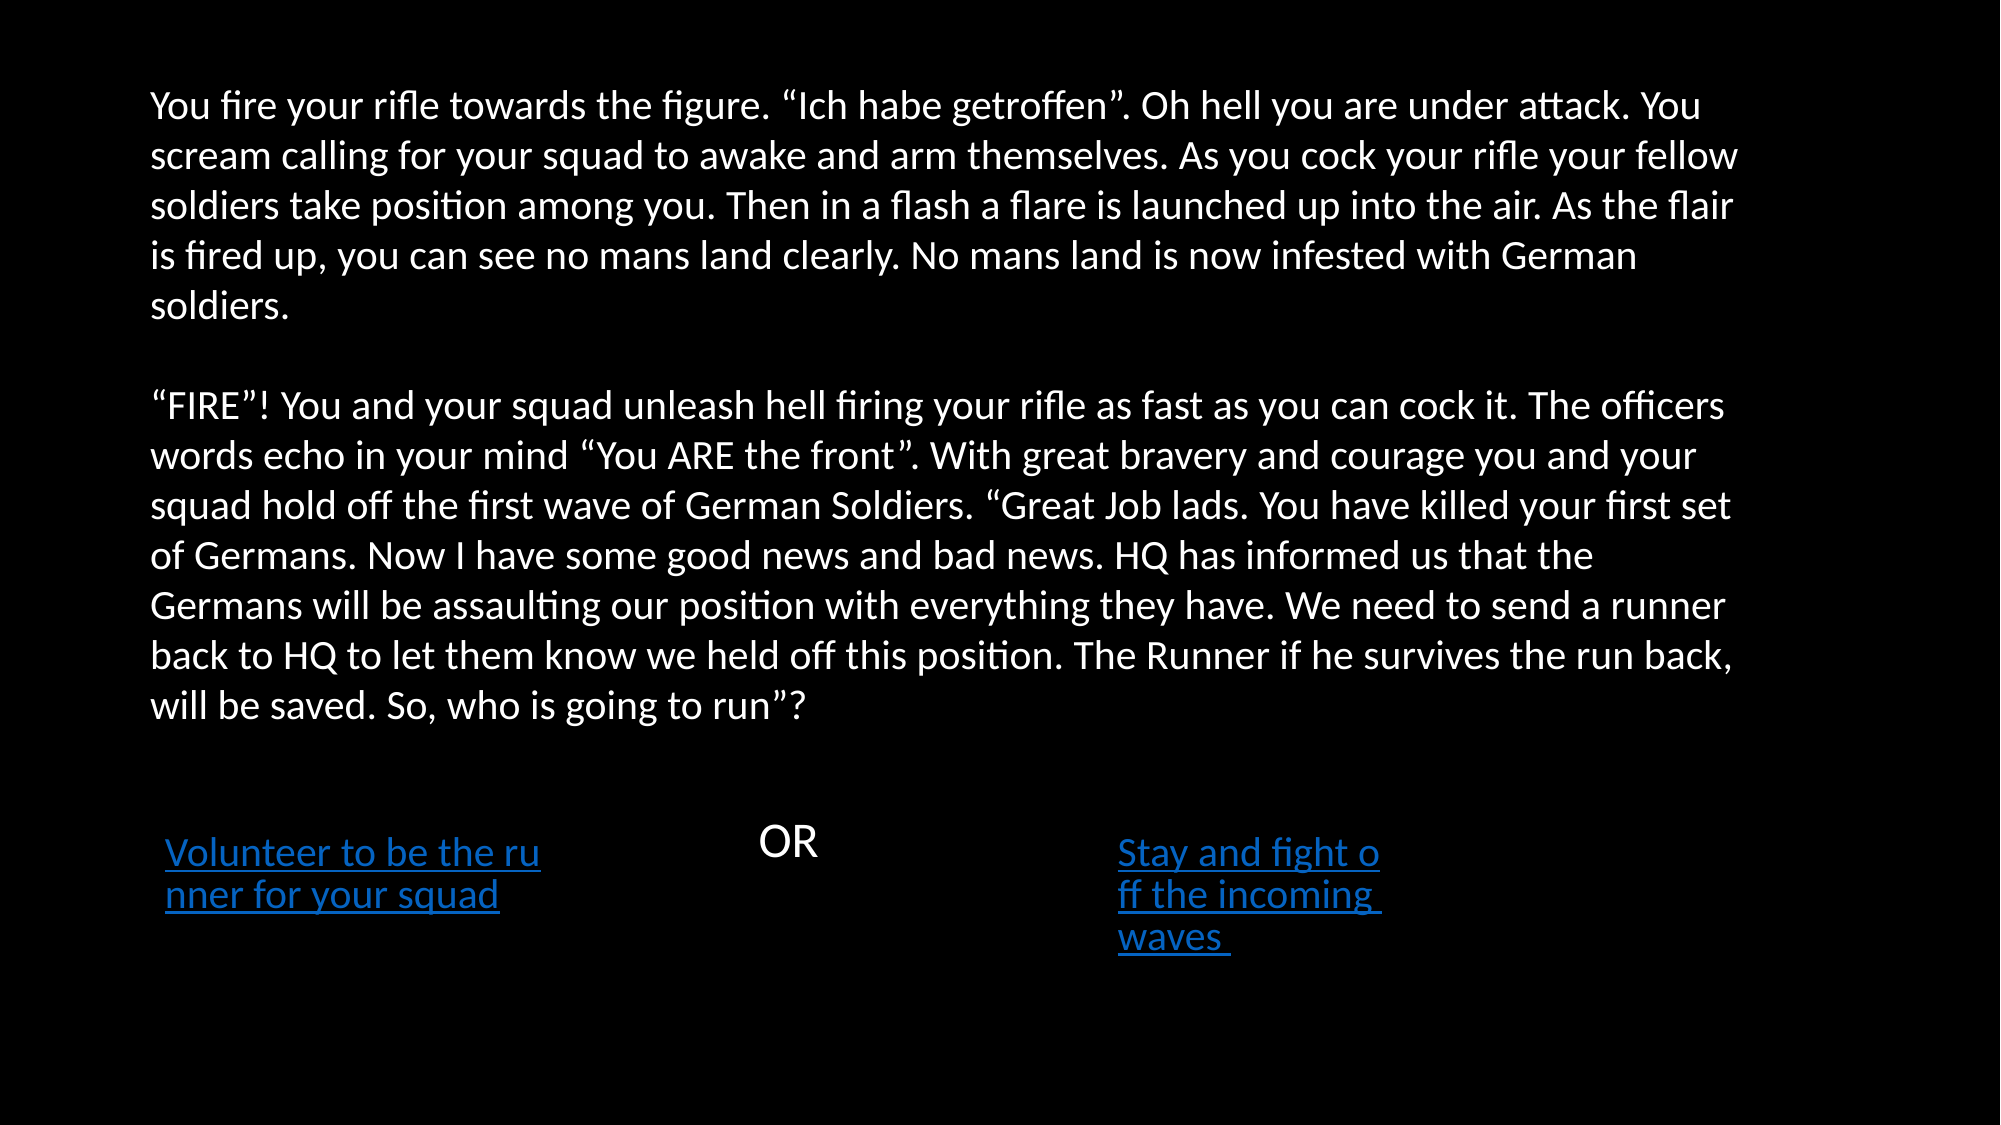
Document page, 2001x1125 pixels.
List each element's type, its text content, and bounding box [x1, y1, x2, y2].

text_box Stay and fight off the incoming waves [1102, 817, 1415, 883]
text_box Volunteer to be the runner for your squad [149, 817, 577, 883]
text_box OR [744, 799, 953, 875]
text_box You fire your rifle towards the figure. “Ich habe getroffen”. Oh hell you are under attack. You scream calling for your squad to awake and arm themselves. As you cock your rifle your fellow soldiers take position among you. Then in a flash a flare is launched up into the air. As the flair is fired up, you can see no mans land clearly. No mans land is now infested with German soldiers. “FIRE”! You and your squad unleash hell firing your rifle as fast as you can cock it. The officers words echo in your mind “You ARE the front”. With great bravery and courage you and your squad hold off the first wave of German Soldiers. “Great Job lads. You have killed your first set of Germans. Now I have some good news and bad news. HQ has informed us that the Germans will be assaulting our position with everything they have. We need to send a runner back to HQ to let them know we held off this position. The Runner if he survives the run back, will be saved. So, who is going to run”? [135, 70, 1771, 736]
